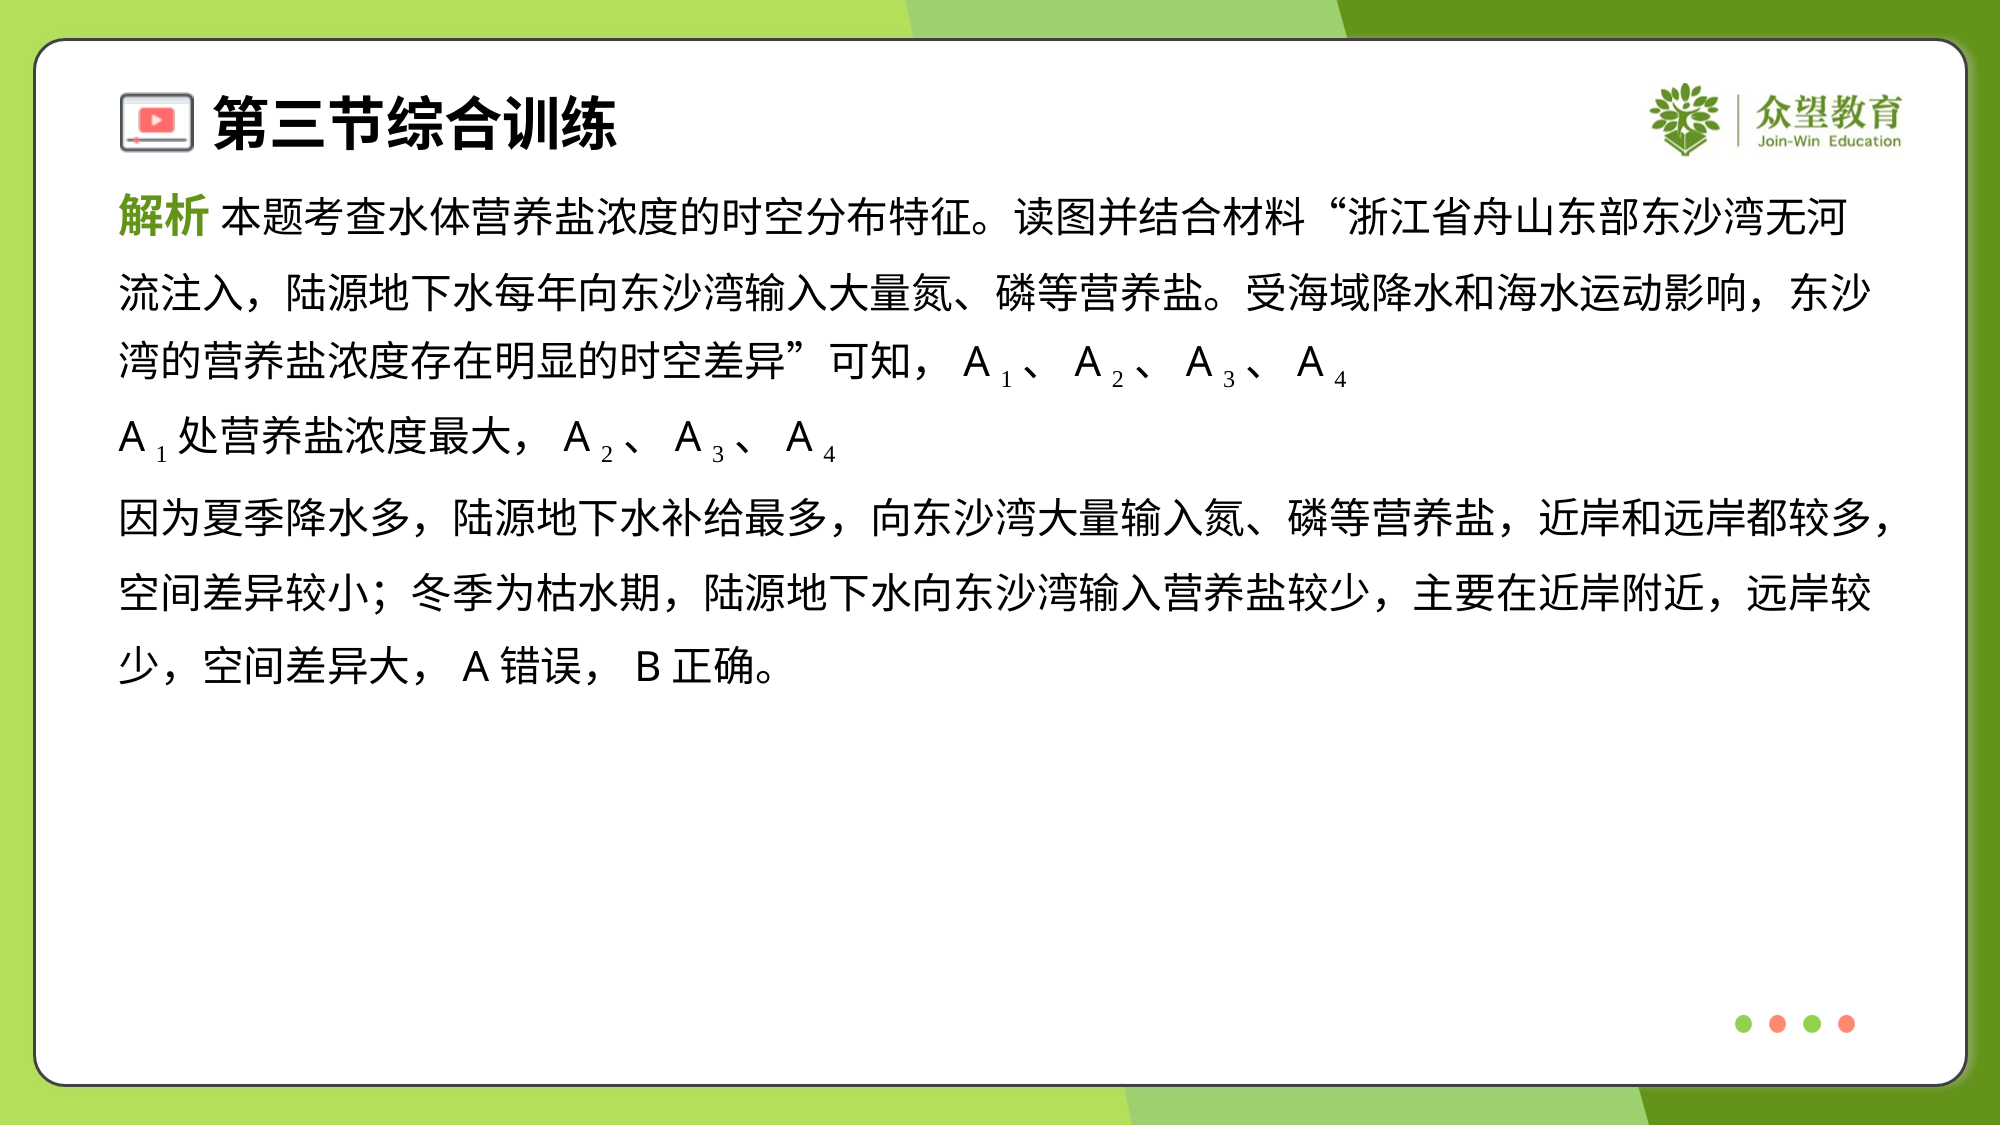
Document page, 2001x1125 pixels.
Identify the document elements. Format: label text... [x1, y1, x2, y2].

picture [0, 0, 2000, 1125]
text_box 解析 本题考查水体营养盐浓度的时空分布特征。读图并结合材料“浙江省舟山东部东沙湾无河 流注入，陆源地下水每年向东沙湾输入大量氮、磷等营养盐。受海域降水和海水运动影响，东沙 湾的营养盐浓度存在明显的时空差异”可知，A 1、A 2、A 3、A 4 四处采样点距离大陆越来越远， A 1处营养盐浓度最大，A 2、A 3、A 4 依次减小，C、D错误。营养盐浓度差异最小的季节是夏季， 因为夏季降水多，陆源地下水补给最多，向东沙湾大量输入氮、磷等营养盐，近岸和远岸都较多， 空间差异较小；冬季为枯水期，陆源地下水向东沙湾输入营养盐较少，主要在近岸附近，远岸较 少，空间差异大，A错误，B正确。 [118, 164, 1883, 683]
